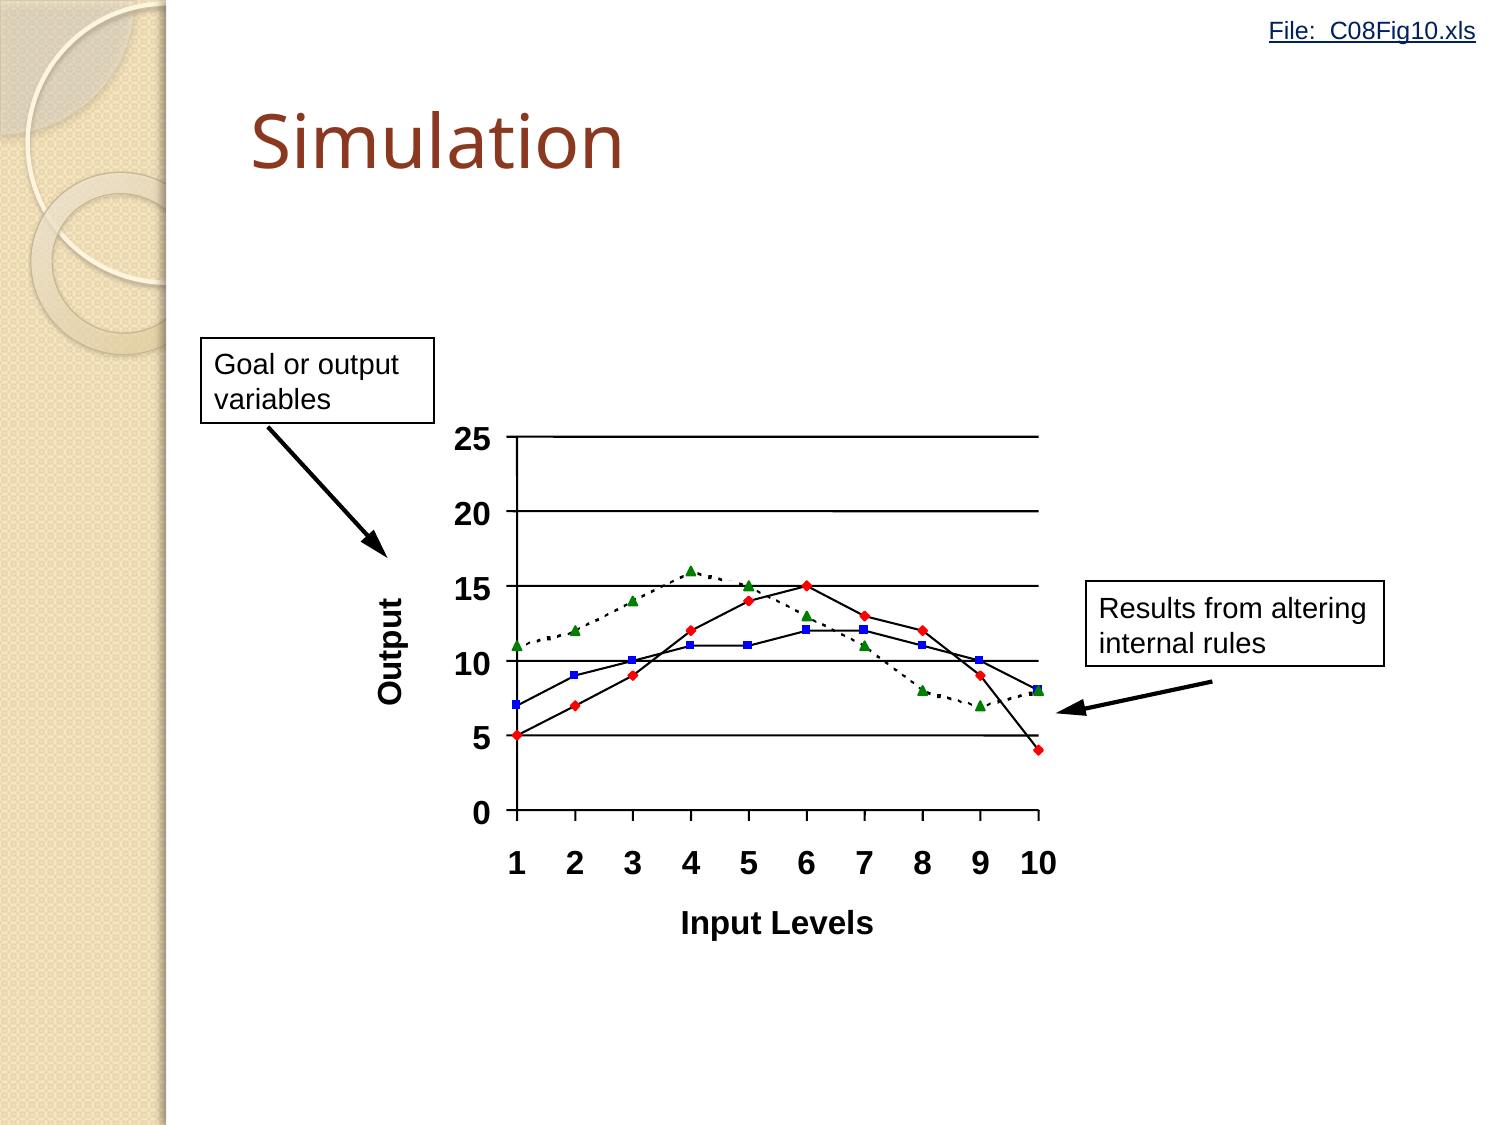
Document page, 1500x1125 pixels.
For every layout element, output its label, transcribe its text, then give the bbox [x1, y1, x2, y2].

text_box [1055, 681, 1213, 717]
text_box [1084, 581, 1385, 668]
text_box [199, 337, 435, 424]
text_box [267, 426, 389, 559]
title Simulation [235, 45, 1466, 233]
text_box File: C08Fig10.xls [1253, 7, 1492, 53]
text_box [359, 409, 1073, 949]
